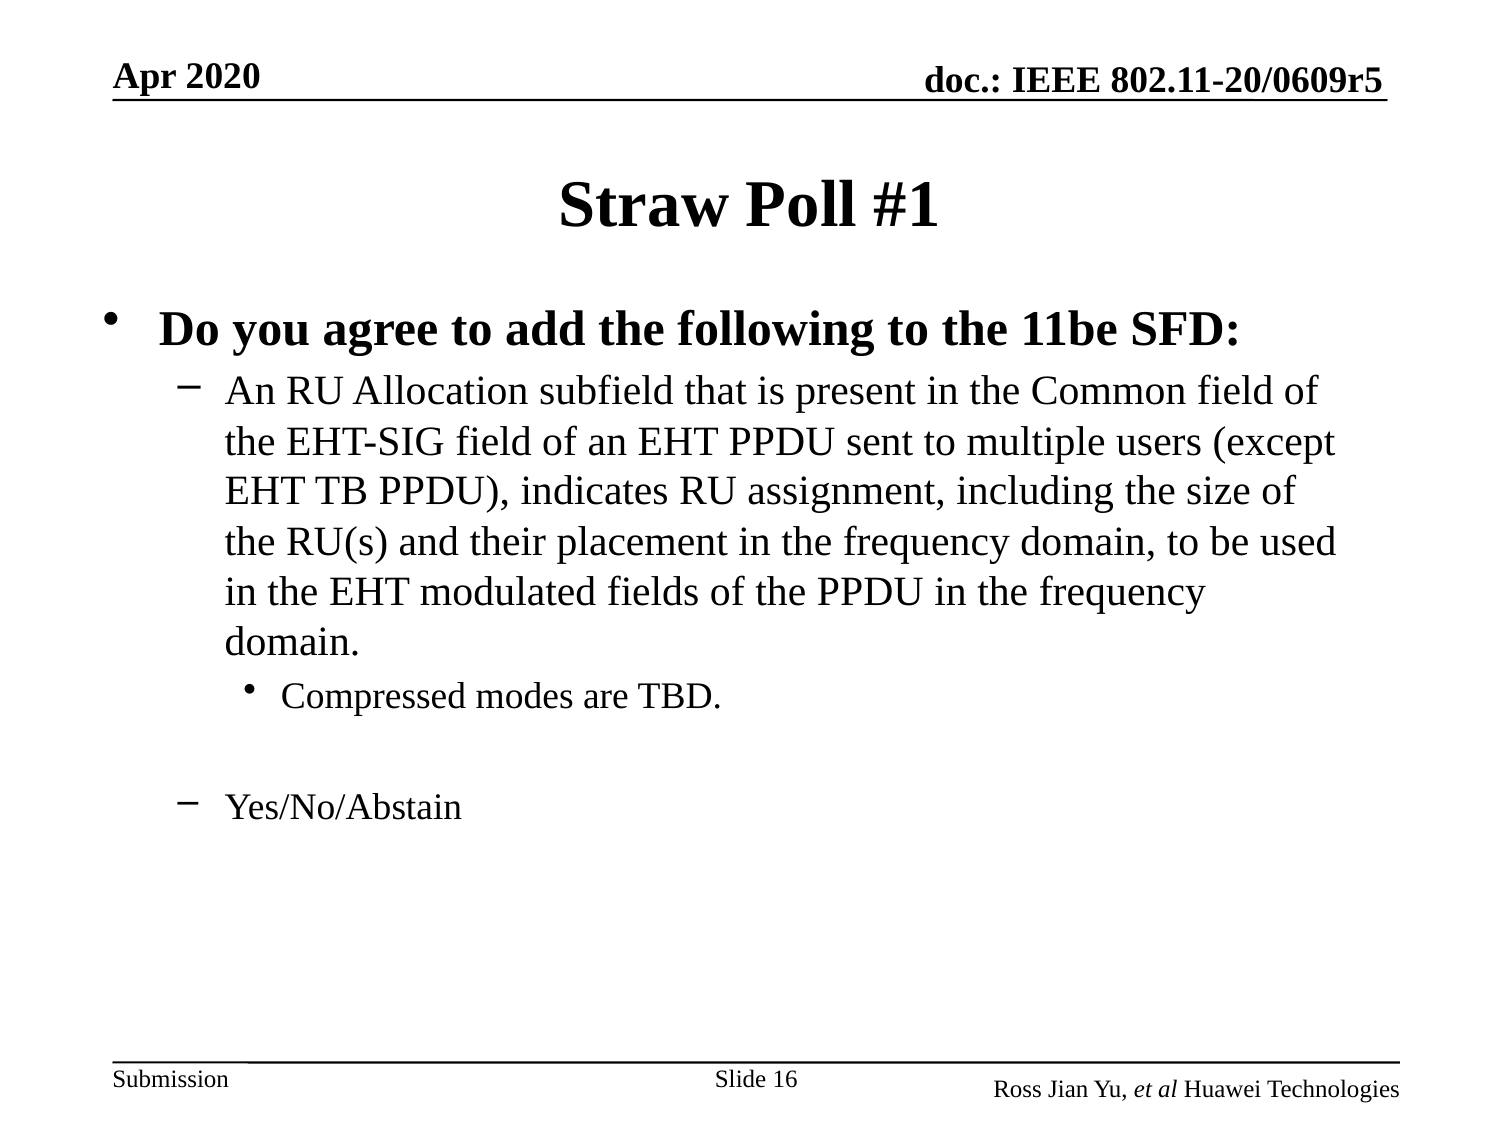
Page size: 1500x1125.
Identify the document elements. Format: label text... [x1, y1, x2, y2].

list Do you agree to add the following to the 11be SFD: An RU Allocation subfield that is present in the Common field of the EHT-SIG field of an EHT PPDU sent to multiple users (except EHT TB PPDU), indicates RU assignment, including the size of the RU(s) and their placement in the frequency domain, to be used in the EHT modulated fields of the PPDU in the frequency domain. Compressed modes are TBD. Yes/No/Abstain [87, 287, 1363, 938]
slide_number Slide 16 [712, 1061, 800, 1093]
title Straw Poll #1 [112, 112, 1388, 288]
